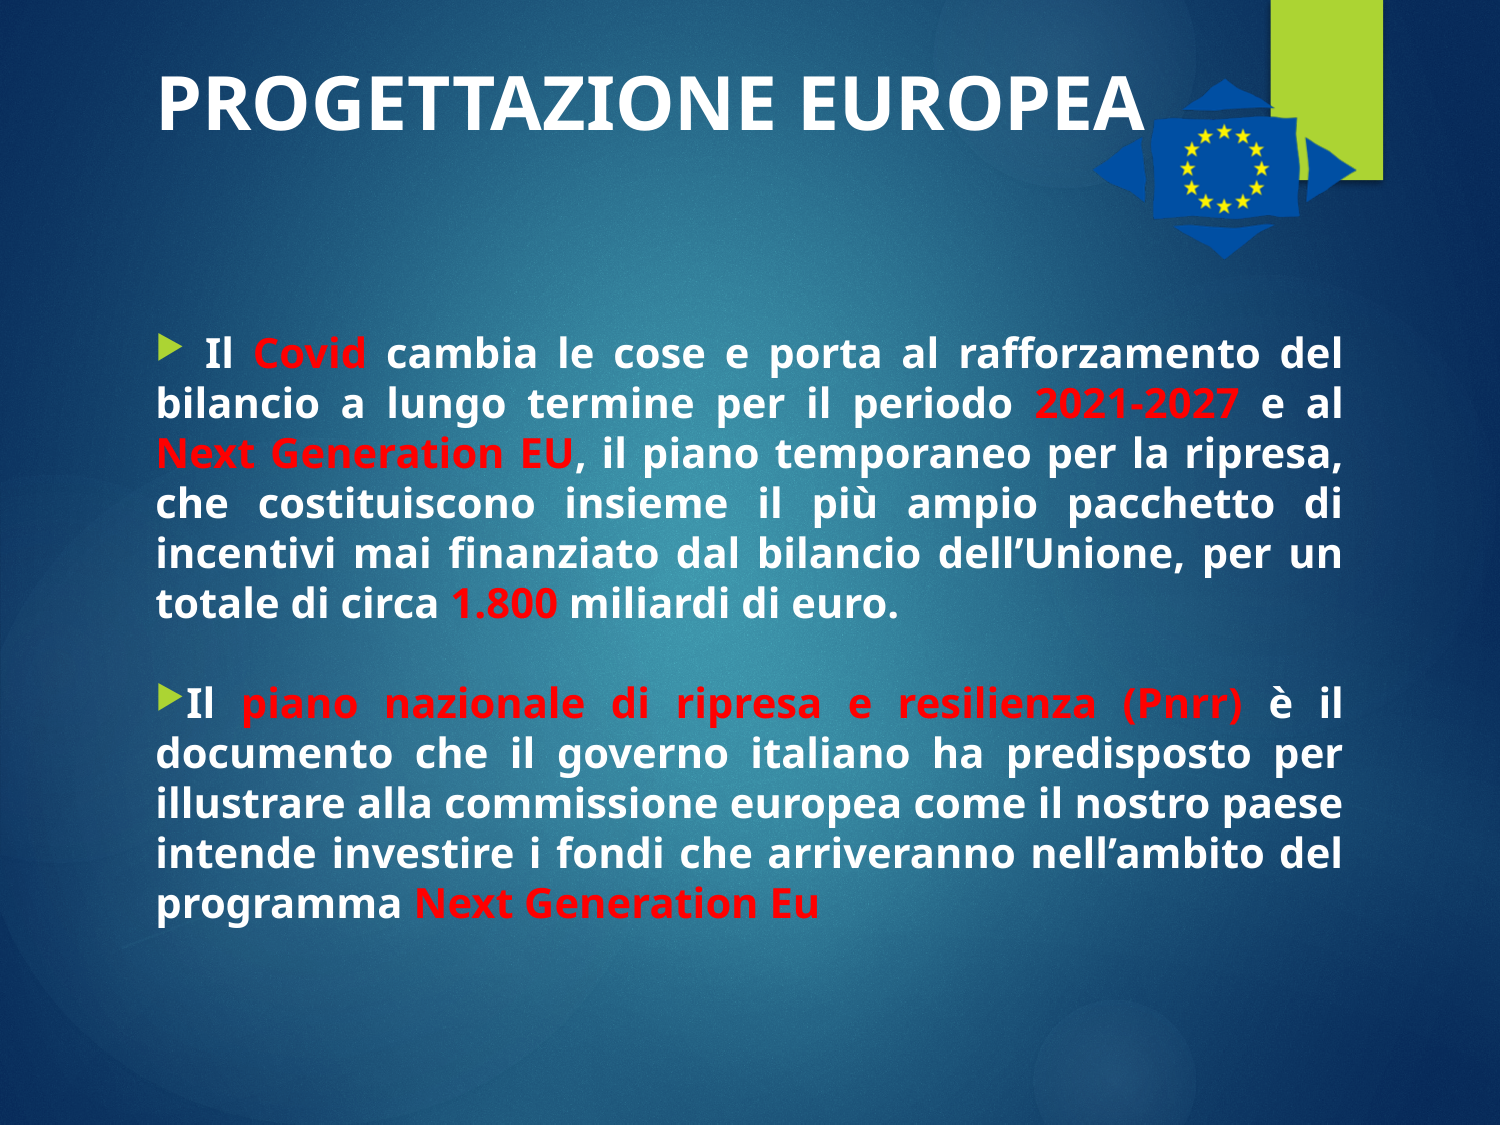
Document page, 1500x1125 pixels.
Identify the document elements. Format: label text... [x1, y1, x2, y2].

picture [1088, 76, 1360, 262]
title progettazione europea [140, 48, 1360, 291]
list Il Covid cambia le cose e porta al rafforzamento del bilancio a lungo termine per il periodo 2021-2027 e al Next Generation EU, il piano temporaneo per la ripresa, che costituiscono insieme il più ampio pacchetto di incentivi mai finanziato dal bilancio dell’Unione, per un totale di circa 1.800 miliardi di euro. Il piano nazionale di ripresa e resilienza (Pnrr) è il documento che il governo italiano ha predisposto per illustrare alla commissione europea come il nostro paese intende investire i fondi che arriveranno nell’ambito del programma Next Generation Eu [140, 319, 1360, 1034]
